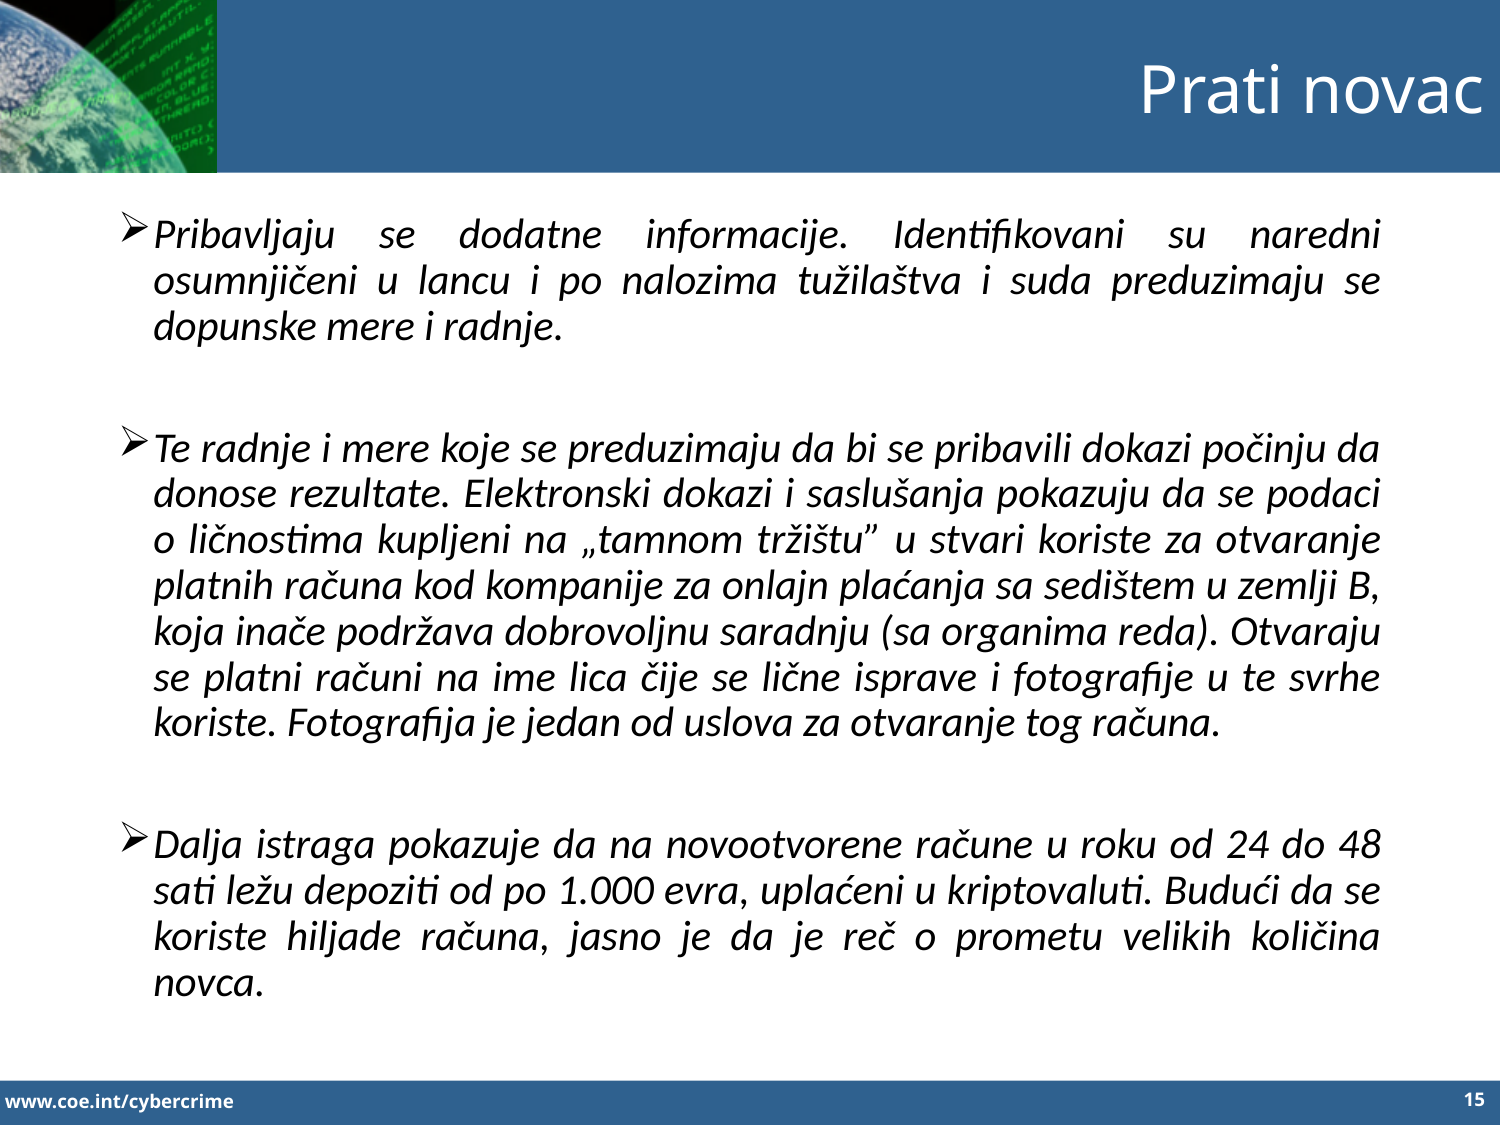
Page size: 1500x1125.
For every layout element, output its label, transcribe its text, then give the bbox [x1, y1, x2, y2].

text_box Prati novac [373, 10, 1500, 163]
list Pribavljaju se dodatne informacije. Identifikovani su naredni osumnjičeni u lancu i po nalozima tužilaštva i suda preduzimaju se dopunske mere i radnje. Te radnje i mere koje se preduzimaju da bi se pribavili dokazi počinju da donose rezultate. Elektronski dokazi i saslušanja pokazuju da se podaci o ličnostima kupljeni na „tamnom tržištu” u stvari koriste za otvaranje platnih računa kod kompanije za onlajn plaćanja sa sedištem u zemlji B, koja inače podržava dobrovoljnu saradnju (sa organima reda). Otvaraju se platni računi na ime lica čije se lične isprave i fotografije u te svrhe koriste. Fotografija je jedan od uslova za otvaranje tog računa. Dalja istraga pokazuje da na novootvorene račune u roku od 24 do 48 sati ležu depoziti od po 1.000 evra, uplaćeni u kriptovaluti. Budući da se koriste hiljade računa, jasno je da je reč o prometu velikih količina novca. [103, 204, 1397, 1050]
slide_number 15 [1162, 1080, 1500, 1125]
picture [0, 1, 217, 173]
